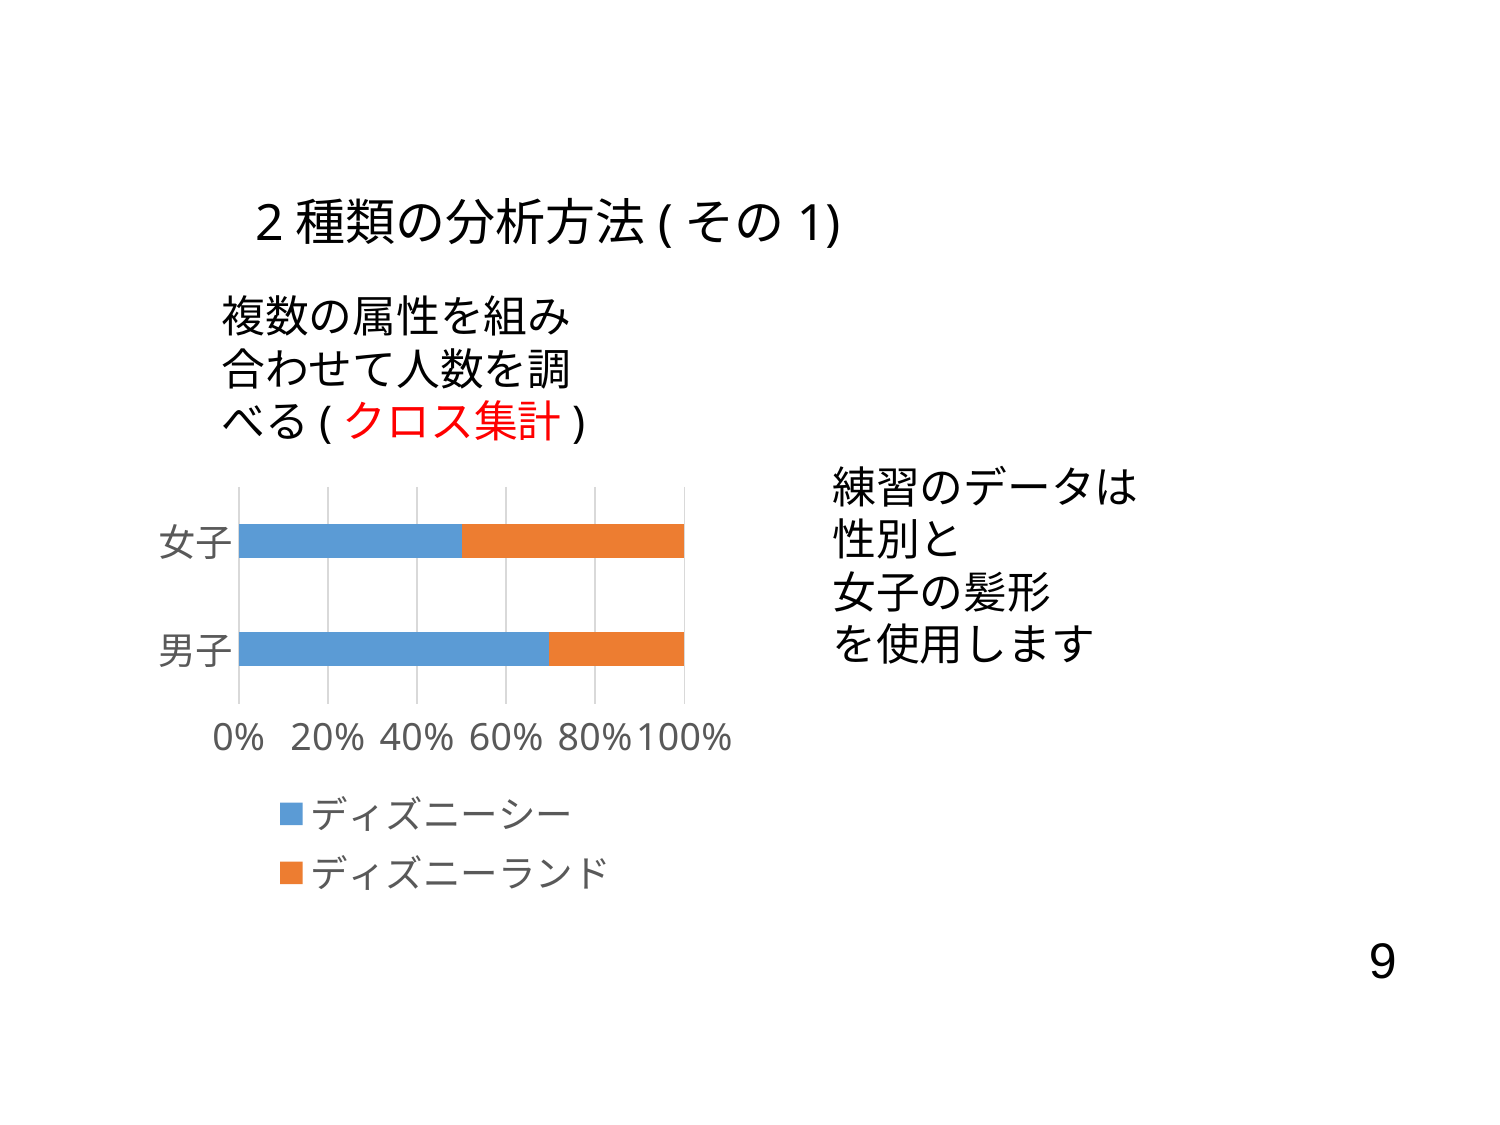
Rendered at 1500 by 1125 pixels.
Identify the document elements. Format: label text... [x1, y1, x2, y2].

text_box 練習のデータは 性別と 女子の髪形 を使用します [817, 451, 1387, 677]
text_box 2種類の分析方法(その1) [240, 183, 1366, 258]
chart [145, 478, 745, 907]
slide_number 9 [1074, 920, 1412, 966]
text_box 複数の属性を組み合わせて人数を調べる(クロス集計) [206, 281, 627, 454]
